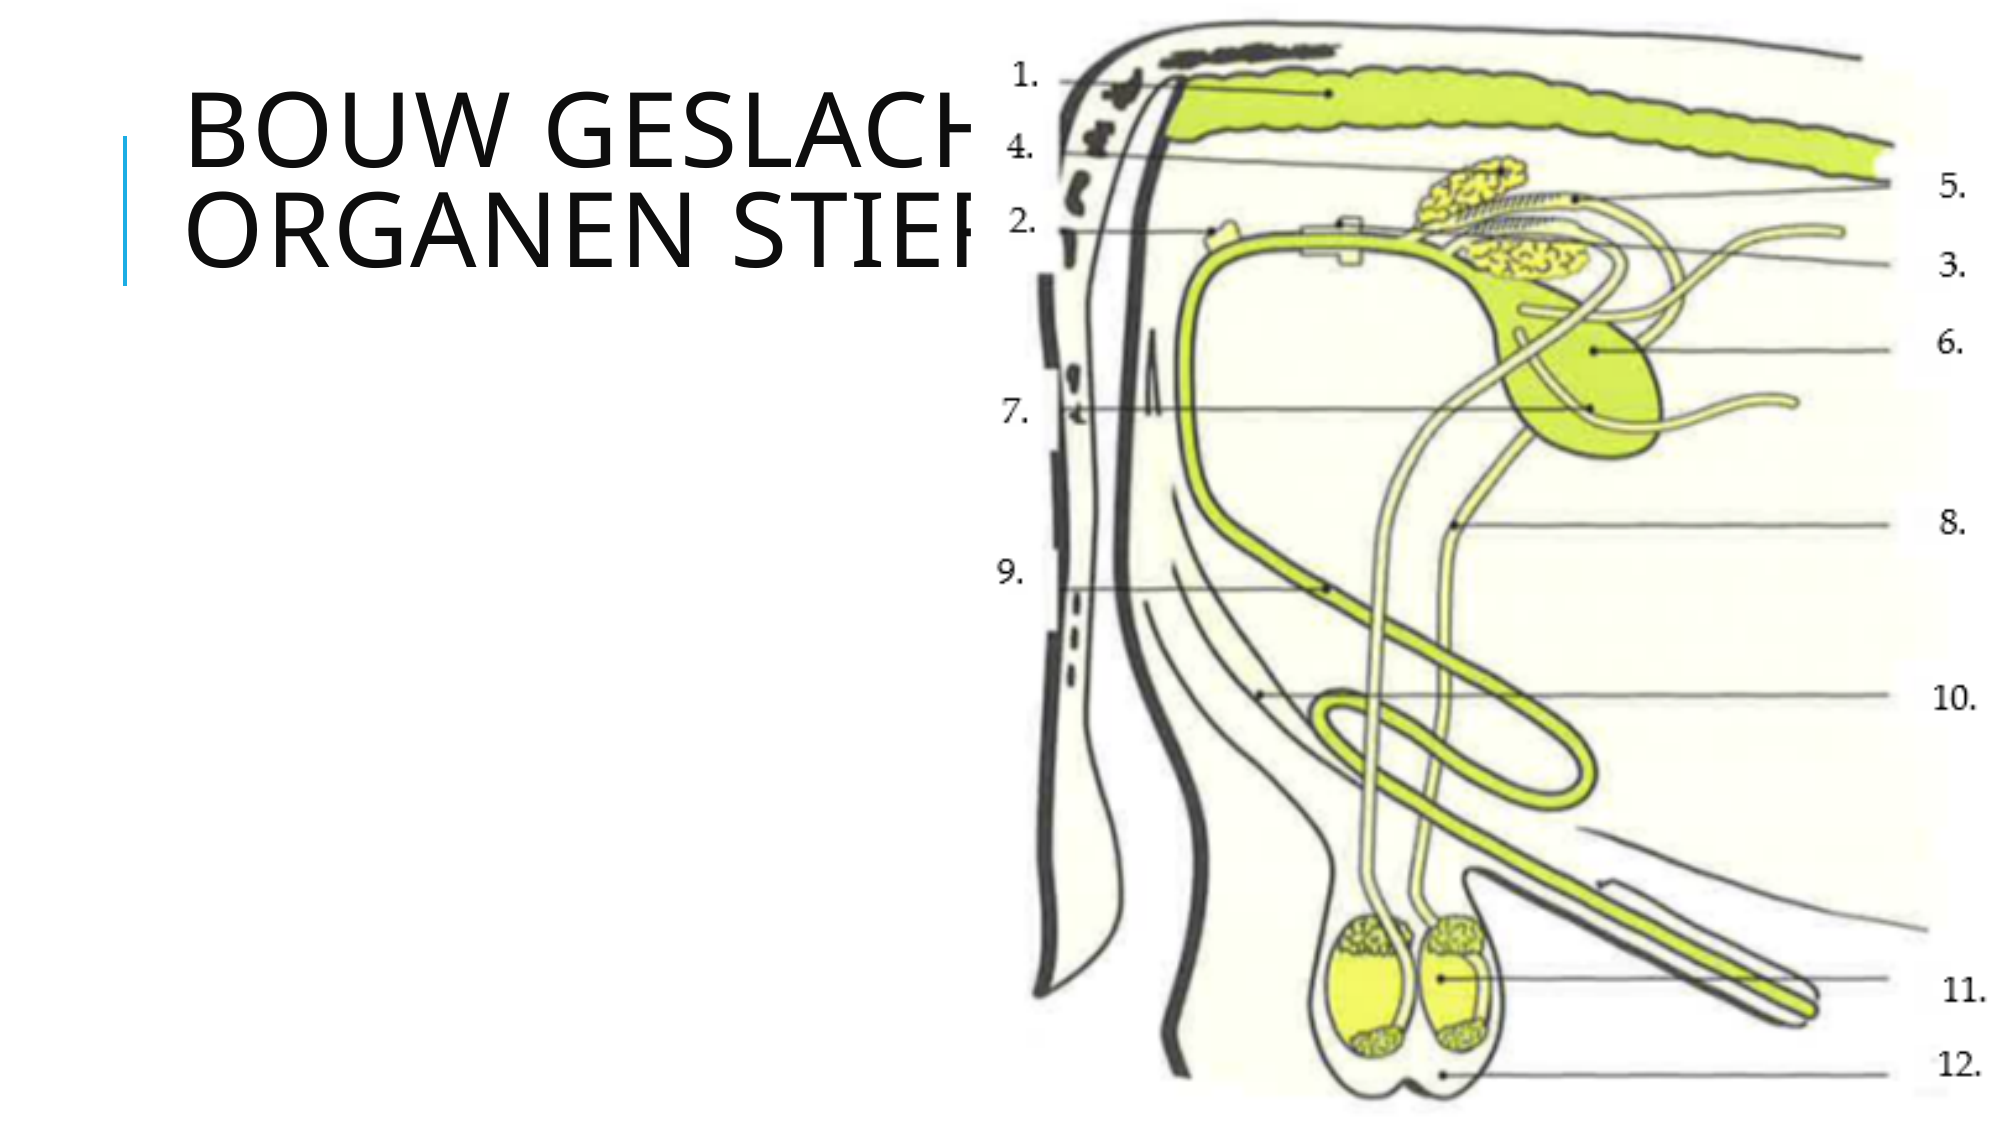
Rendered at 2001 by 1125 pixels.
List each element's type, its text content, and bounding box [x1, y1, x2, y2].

title Bouw geslachts- organen stier [168, 63, 963, 312]
picture [970, 0, 2000, 1125]
